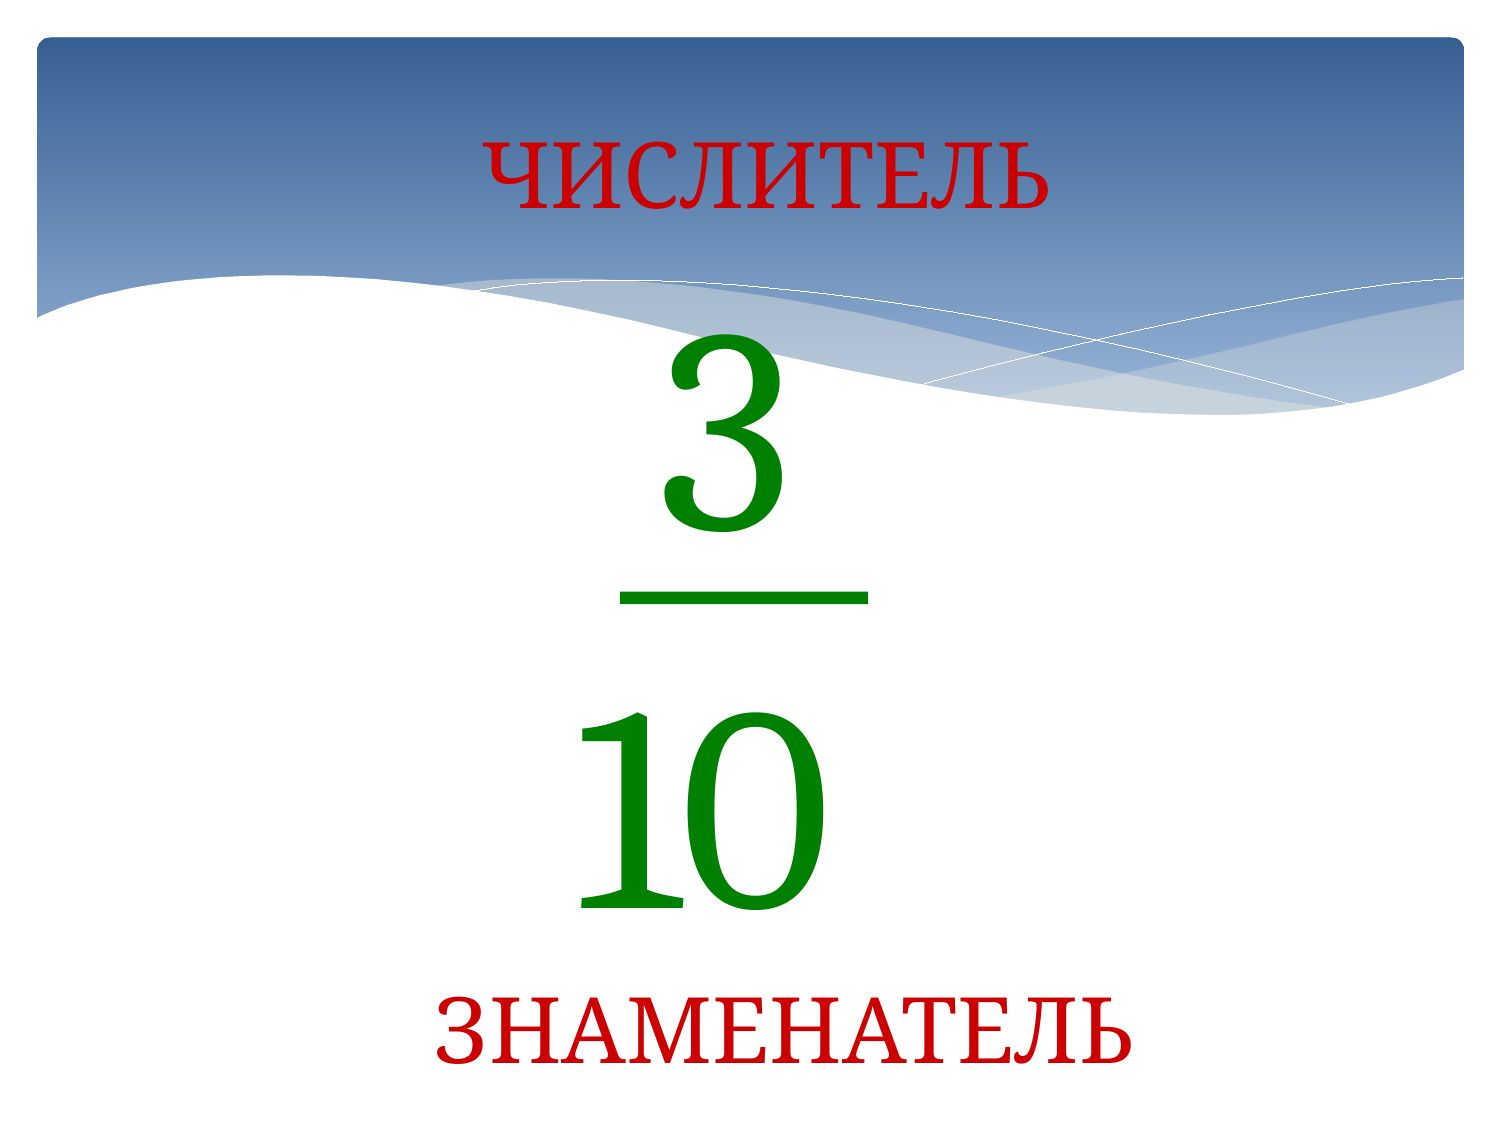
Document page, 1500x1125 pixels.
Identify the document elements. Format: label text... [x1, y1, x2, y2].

text_box 10 [560, 609, 1045, 964]
text_box ЧИСЛИТЕЛЬ [466, 109, 1187, 234]
text_box ЗНАМЕНАТЕЛЬ [419, 964, 1223, 1089]
text_box 3 [643, 234, 954, 597]
